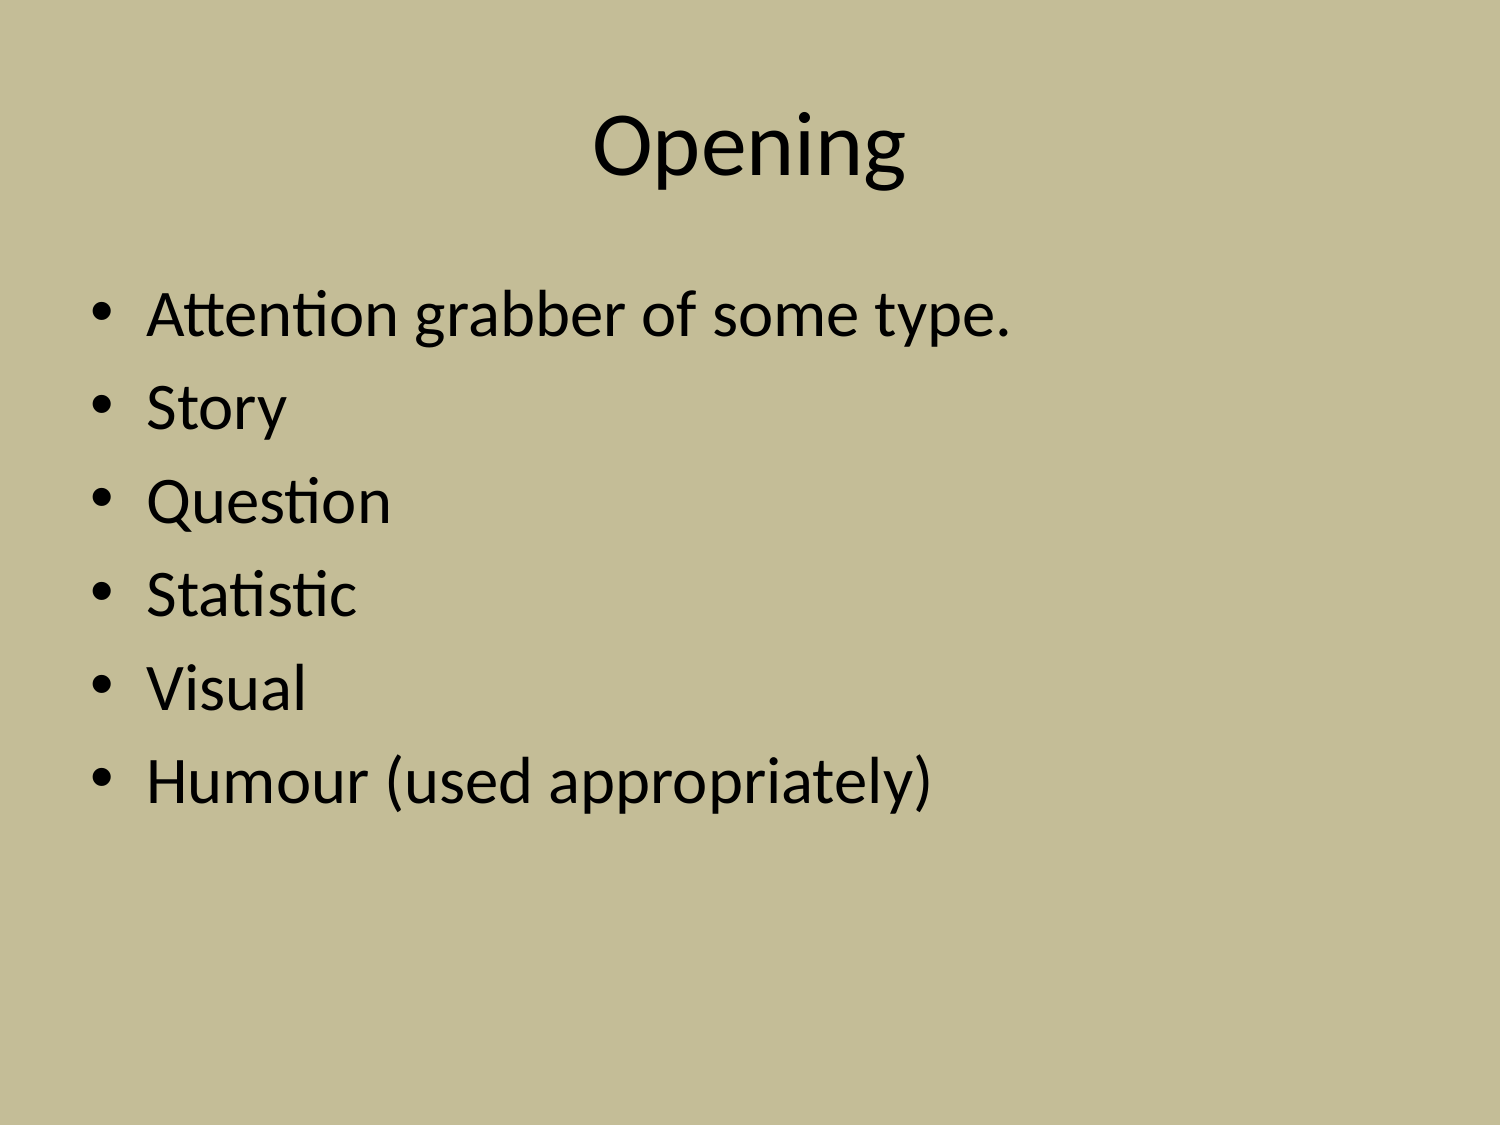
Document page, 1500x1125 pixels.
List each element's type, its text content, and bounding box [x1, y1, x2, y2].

title Opening [75, 45, 1425, 233]
list Attention grabber of some type. Story Question Statistic Visual Humour (used appropriately) [75, 262, 1425, 1005]
